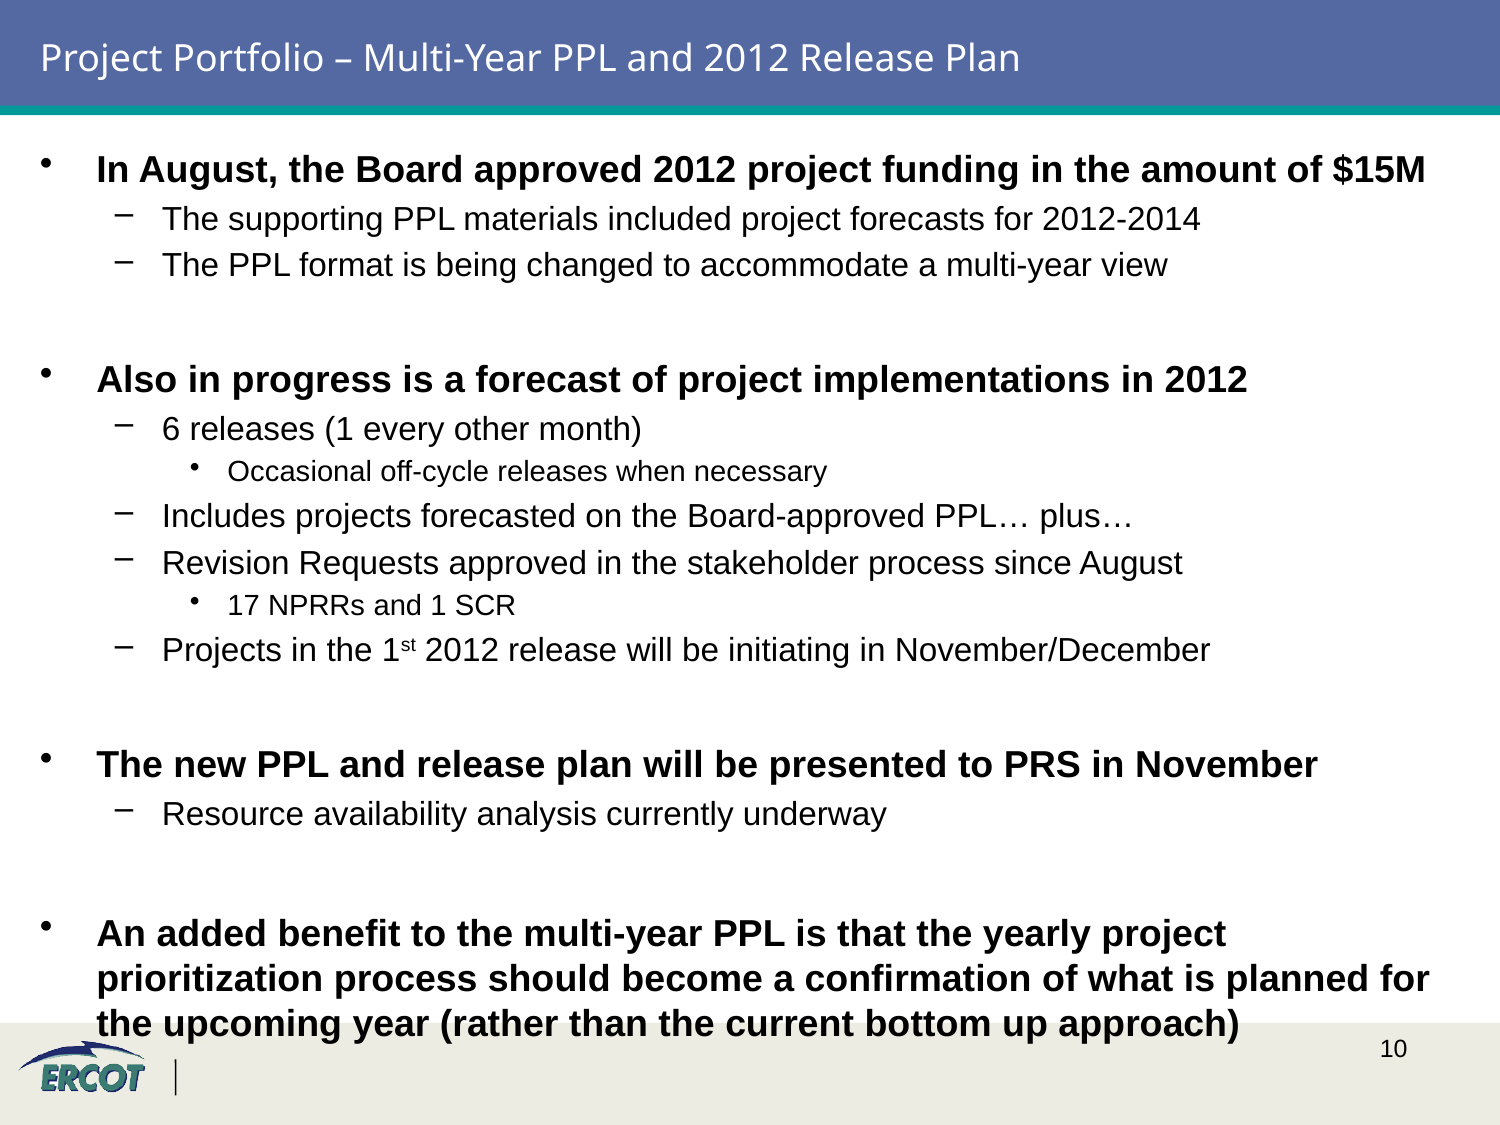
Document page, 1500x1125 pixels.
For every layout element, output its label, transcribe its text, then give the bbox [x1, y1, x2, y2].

title Project Portfolio – Multi-Year PPL and 2012 Release Plan [24, 0, 1313, 113]
list In August, the Board approved 2012 project funding in the amount of $15M The supporting PPL materials included project forecasts for 2012-2014 The PPL format is being changed to accommodate a multi-year view Also in progress is a forecast of project implementations in 2012 6 releases (1 every other month) Occasional off-cycle releases when necessary Includes projects forecasted on the Board-approved PPL… plus… Revision Requests approved in the stakeholder process since August 17 NPRRs and 1 SCR Projects in the 1st 2012 release will be initiating in November/December The new PPL and release plan will be presented to PRS in November Resource availability analysis currently underway An added benefit to the multi-year PPL is that the yearly project prioritization process should become a confirmation of what is planned for the upcoming year (rather than the current bottom up approach) [24, 137, 1476, 1013]
picture [10, 1031, 151, 1111]
